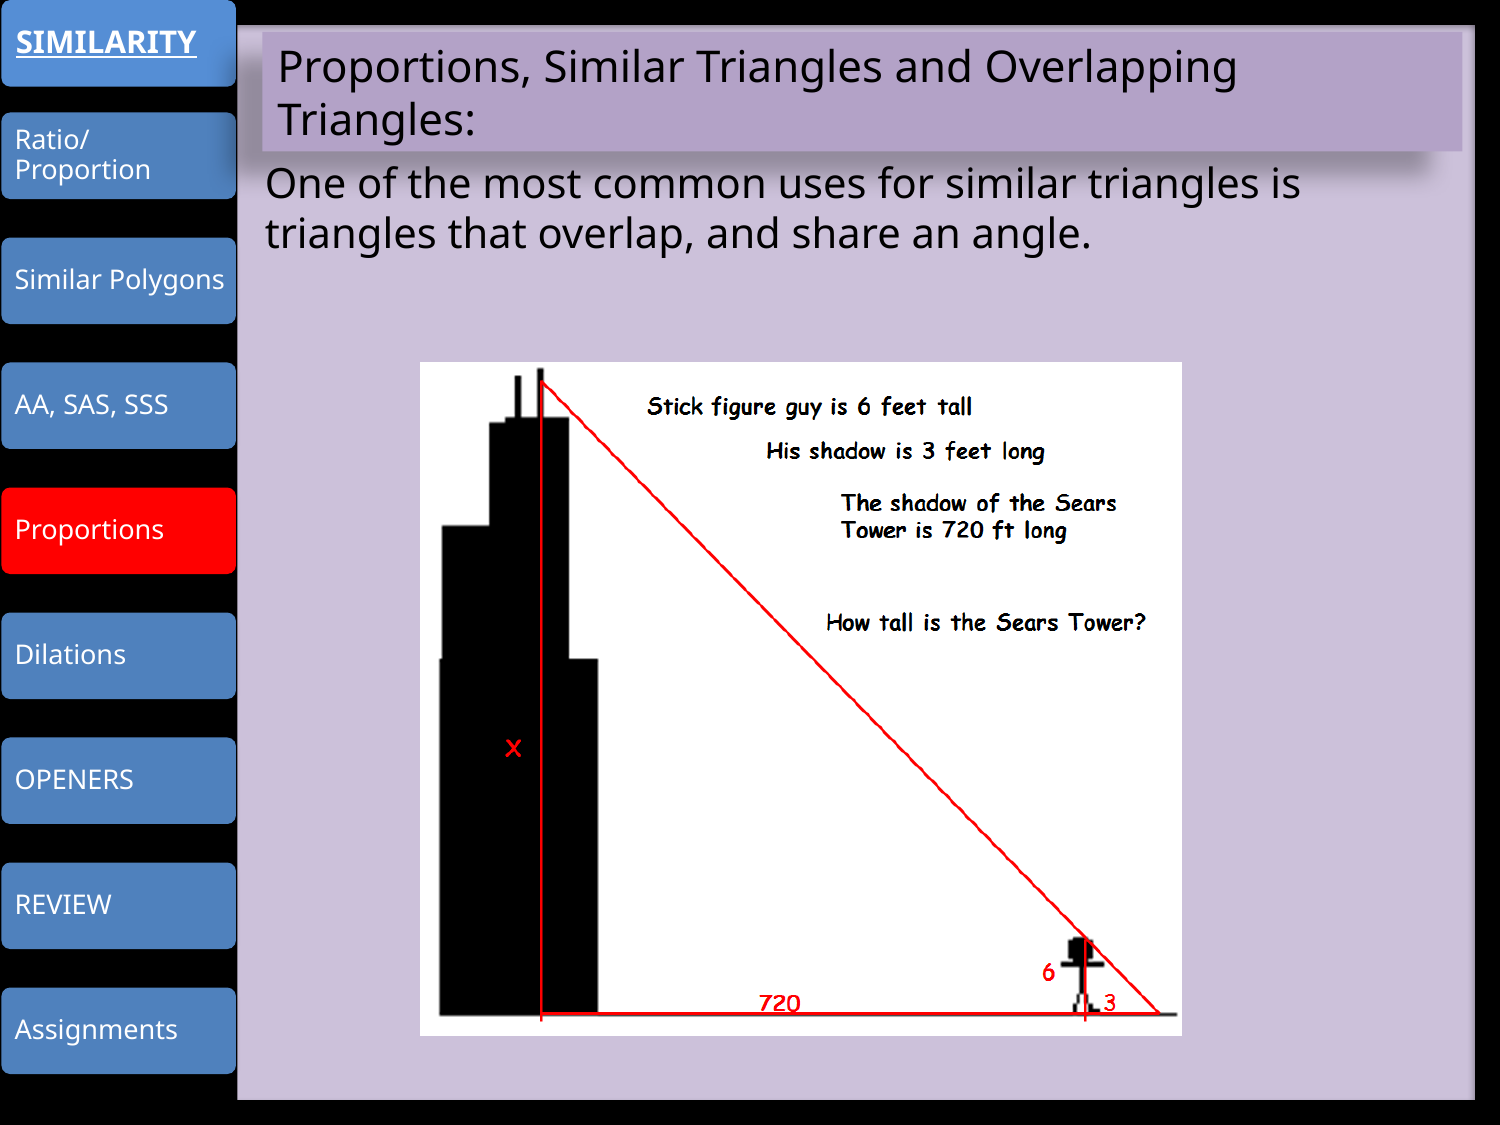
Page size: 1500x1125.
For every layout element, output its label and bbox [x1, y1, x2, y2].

text_box [238, 0, 1500, 1125]
text_box [0, 0, 238, 1125]
